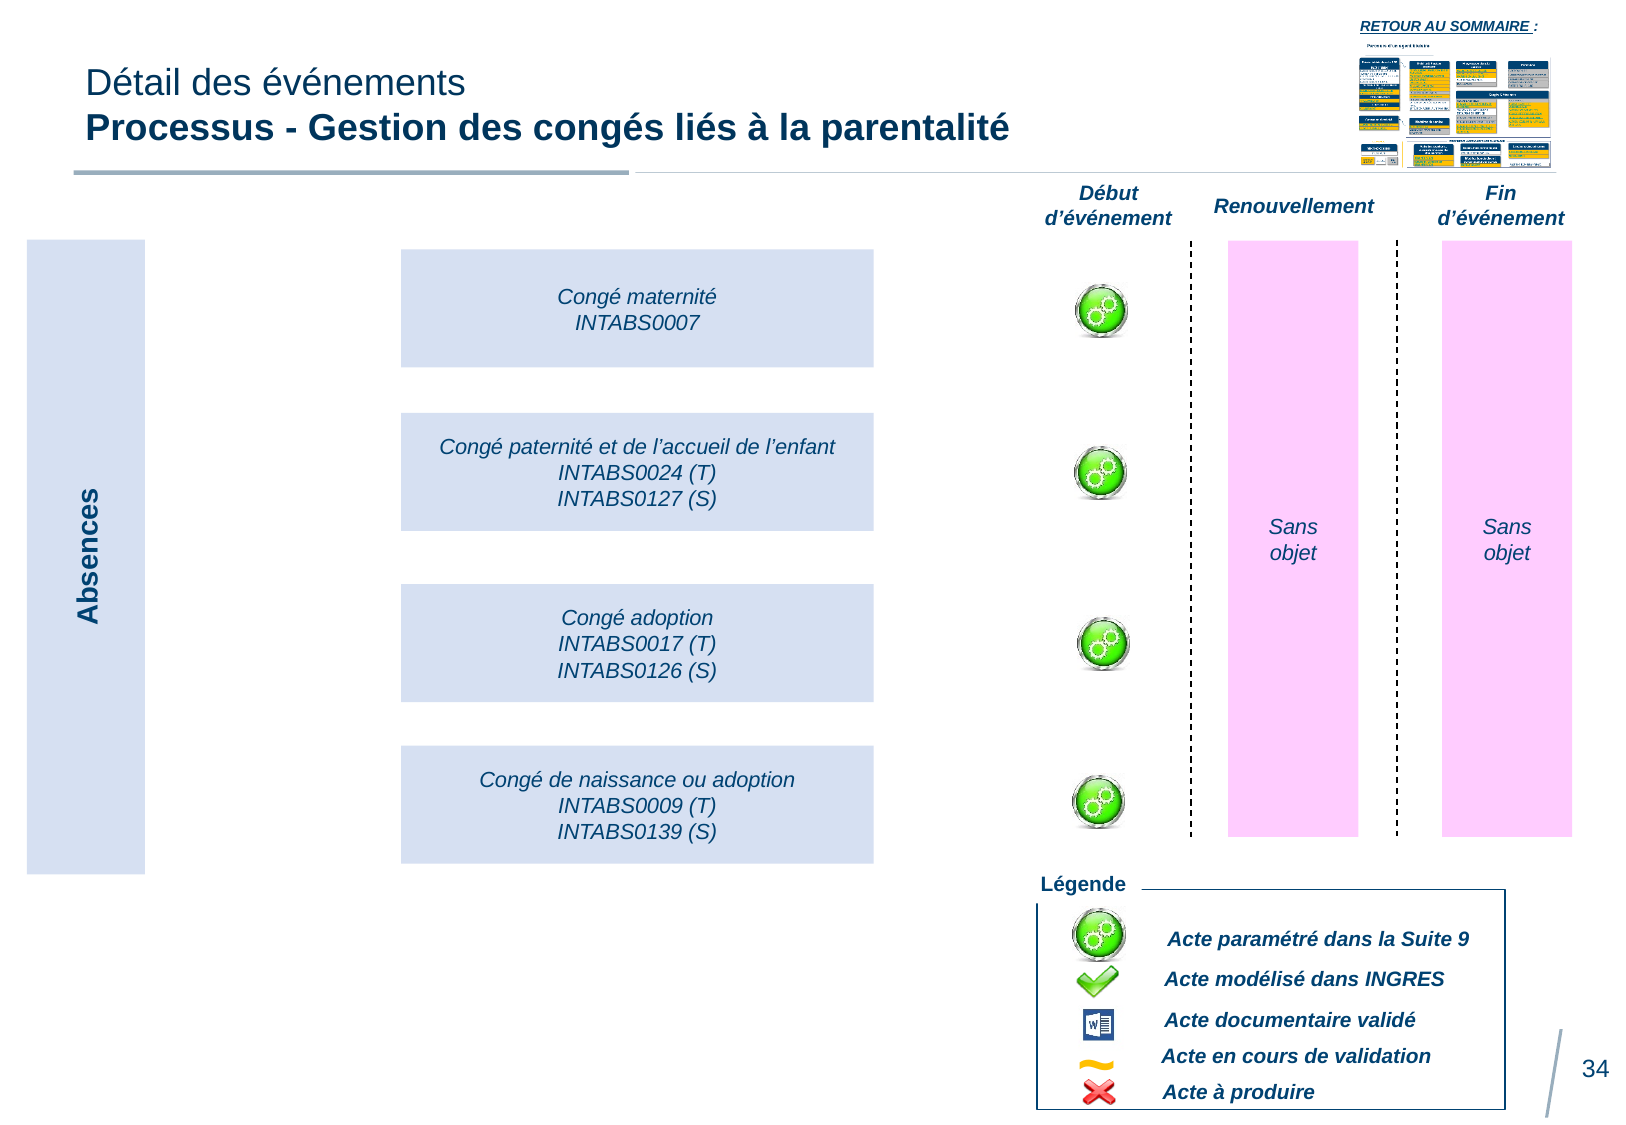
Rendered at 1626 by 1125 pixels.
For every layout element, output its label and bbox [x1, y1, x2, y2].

picture [1067, 906, 1128, 1055]
picture [1072, 773, 1125, 829]
picture [1359, 40, 1553, 168]
picture [1074, 444, 1127, 500]
picture [1082, 1079, 1116, 1105]
picture [1075, 282, 1128, 338]
picture [1077, 615, 1130, 671]
